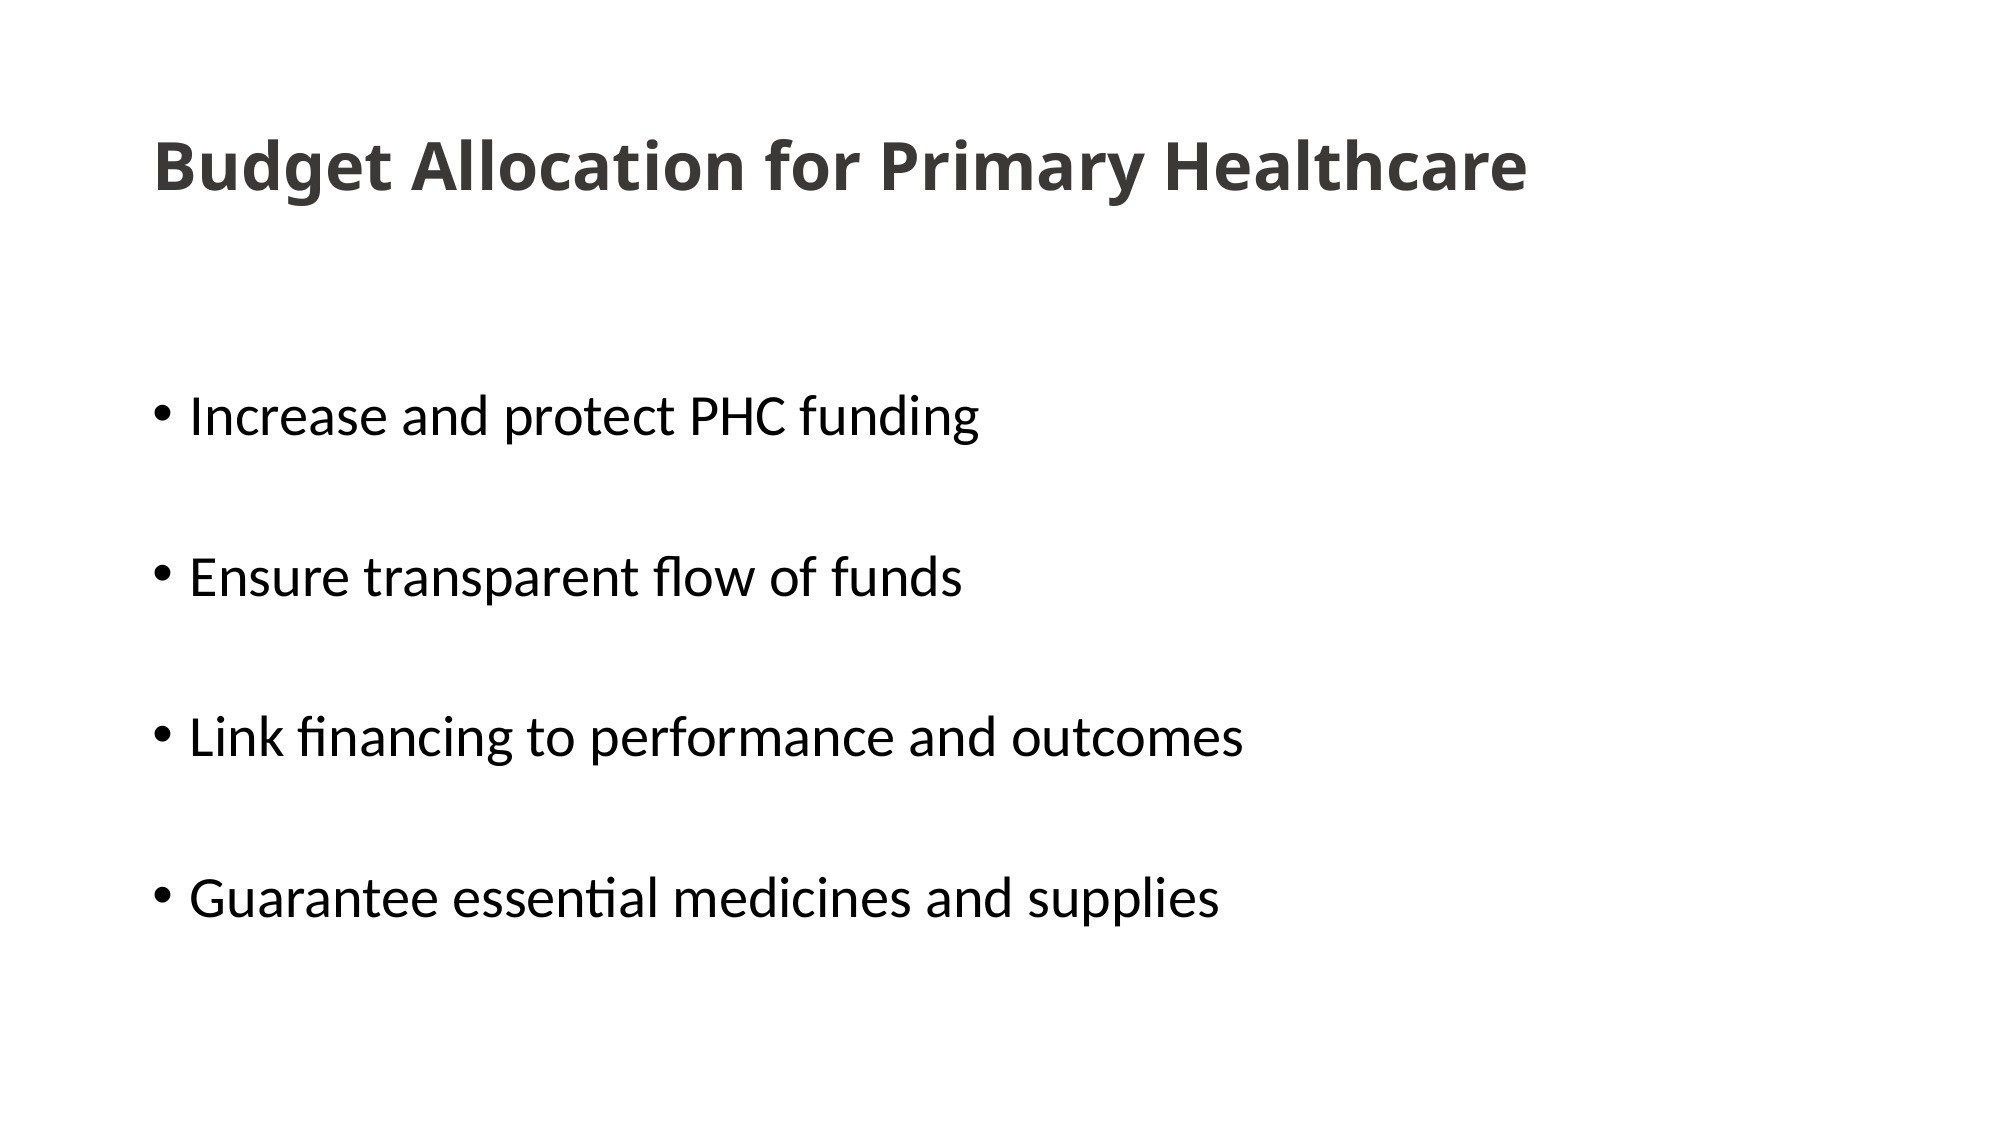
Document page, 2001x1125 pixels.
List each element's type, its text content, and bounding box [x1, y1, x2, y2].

list Increase and protect PHC funding Ensure transparent flow of funds Link financing to performance and outcomes Guarantee essential medicines and supplies [137, 299, 1863, 1014]
title Budget Allocation for Primary Healthcare [137, 59, 1863, 278]
